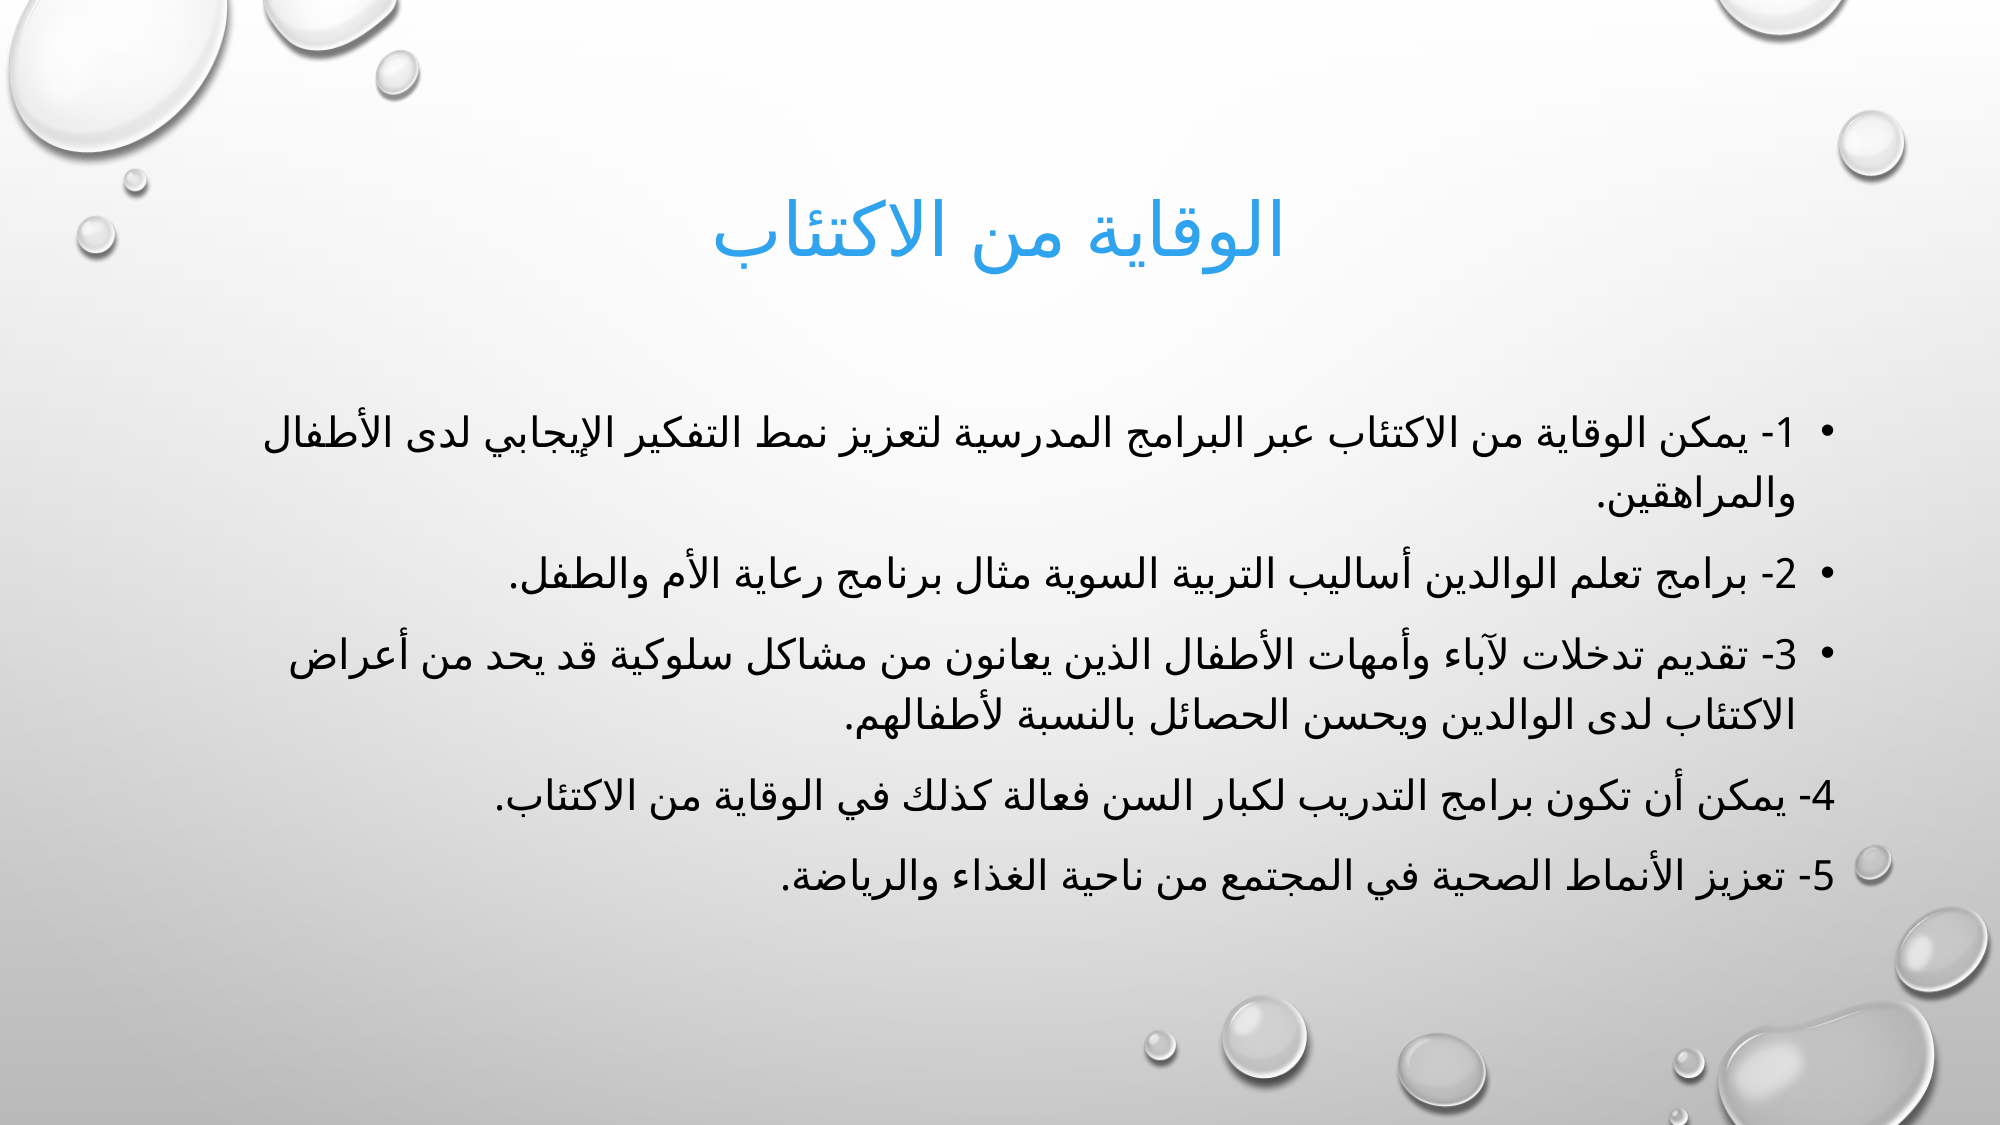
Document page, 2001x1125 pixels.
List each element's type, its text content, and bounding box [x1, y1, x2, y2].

title الوقاية من الاكتئاب [149, 101, 1851, 364]
list 1- يمكن الوقاية من الاكتئاب عبر البرامج المدرسية لتعزيز نمط التفكير الإيجابي لدى الأطفال والمراهقين. 2- برامج تعلم الوالدين أساليب التربية السوية مثال برنامج رعاية الأم والطفل. 3- تقديم تدخلات لآباء وأمهات الأطفال الذين يعانون من مشاكل سلوكية قد يحد من أعراض الاكتئاب لدى الوالدين ويحسن الحصائل بالنسبة لأطفالهم. 4- يمكن أن تكون برامج التدريب لكبار السن فعالة كذلك في الوقاية من الاكتئاب. 5- تعزيز الأنماط الصحية في المجتمع من ناحية الغذاء والرياضة. [149, 388, 1850, 950]
picture [0, 0, 2000, 1125]
